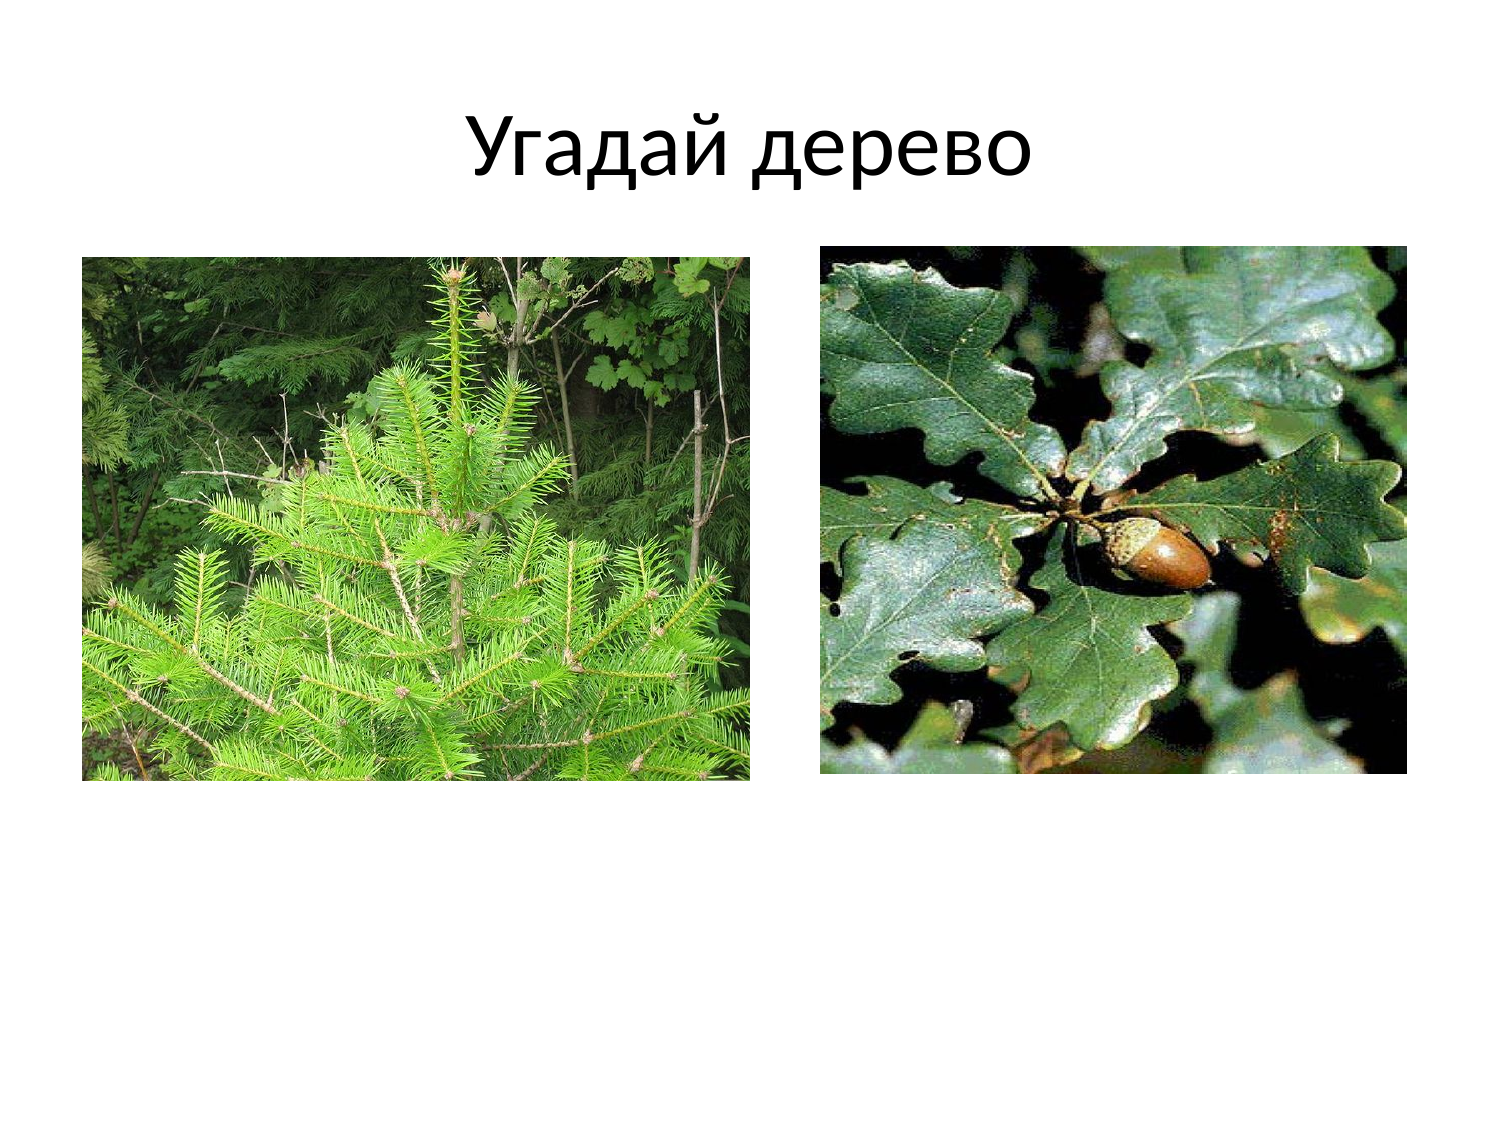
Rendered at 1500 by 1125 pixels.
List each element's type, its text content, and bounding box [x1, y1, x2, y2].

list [81, 257, 751, 781]
picture [820, 245, 1407, 774]
title Угадай дерево [75, 45, 1425, 233]
